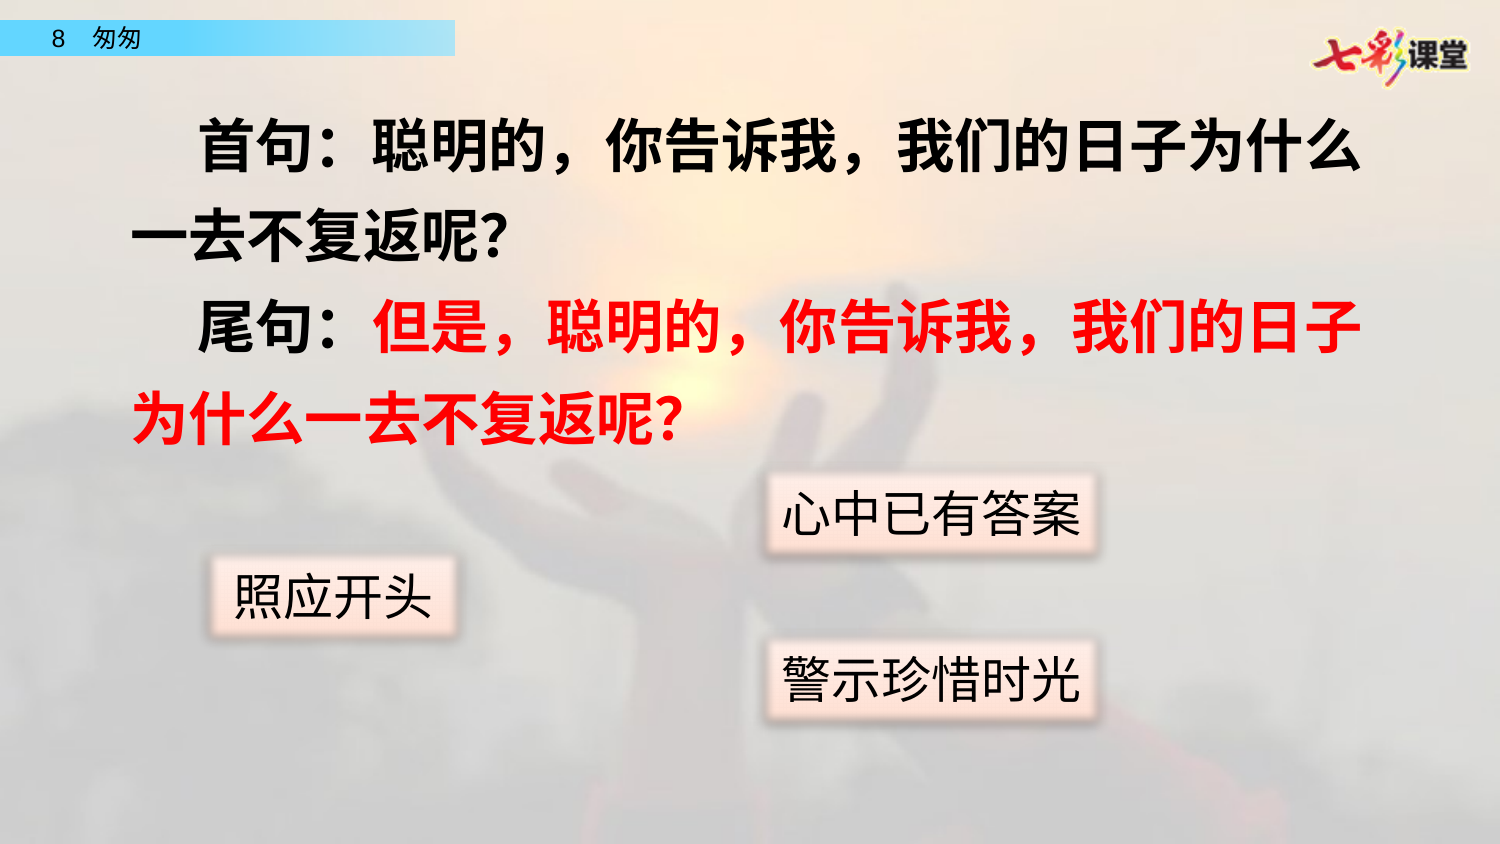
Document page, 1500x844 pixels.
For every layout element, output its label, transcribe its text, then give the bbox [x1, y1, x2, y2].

text_box 照应开头 [218, 562, 449, 629]
picture [0, 0, 1500, 844]
text_box 警示珍惜时光 [774, 646, 1090, 713]
text_box 心中已有答案 [774, 479, 1090, 546]
text_box 首句：聪明的，你告诉我，我们的日子为什么一去不复返呢？ 尾句：但是，聪明的，你告诉我，我们的日子为什么一去不复返呢？ [115, 80, 1385, 459]
